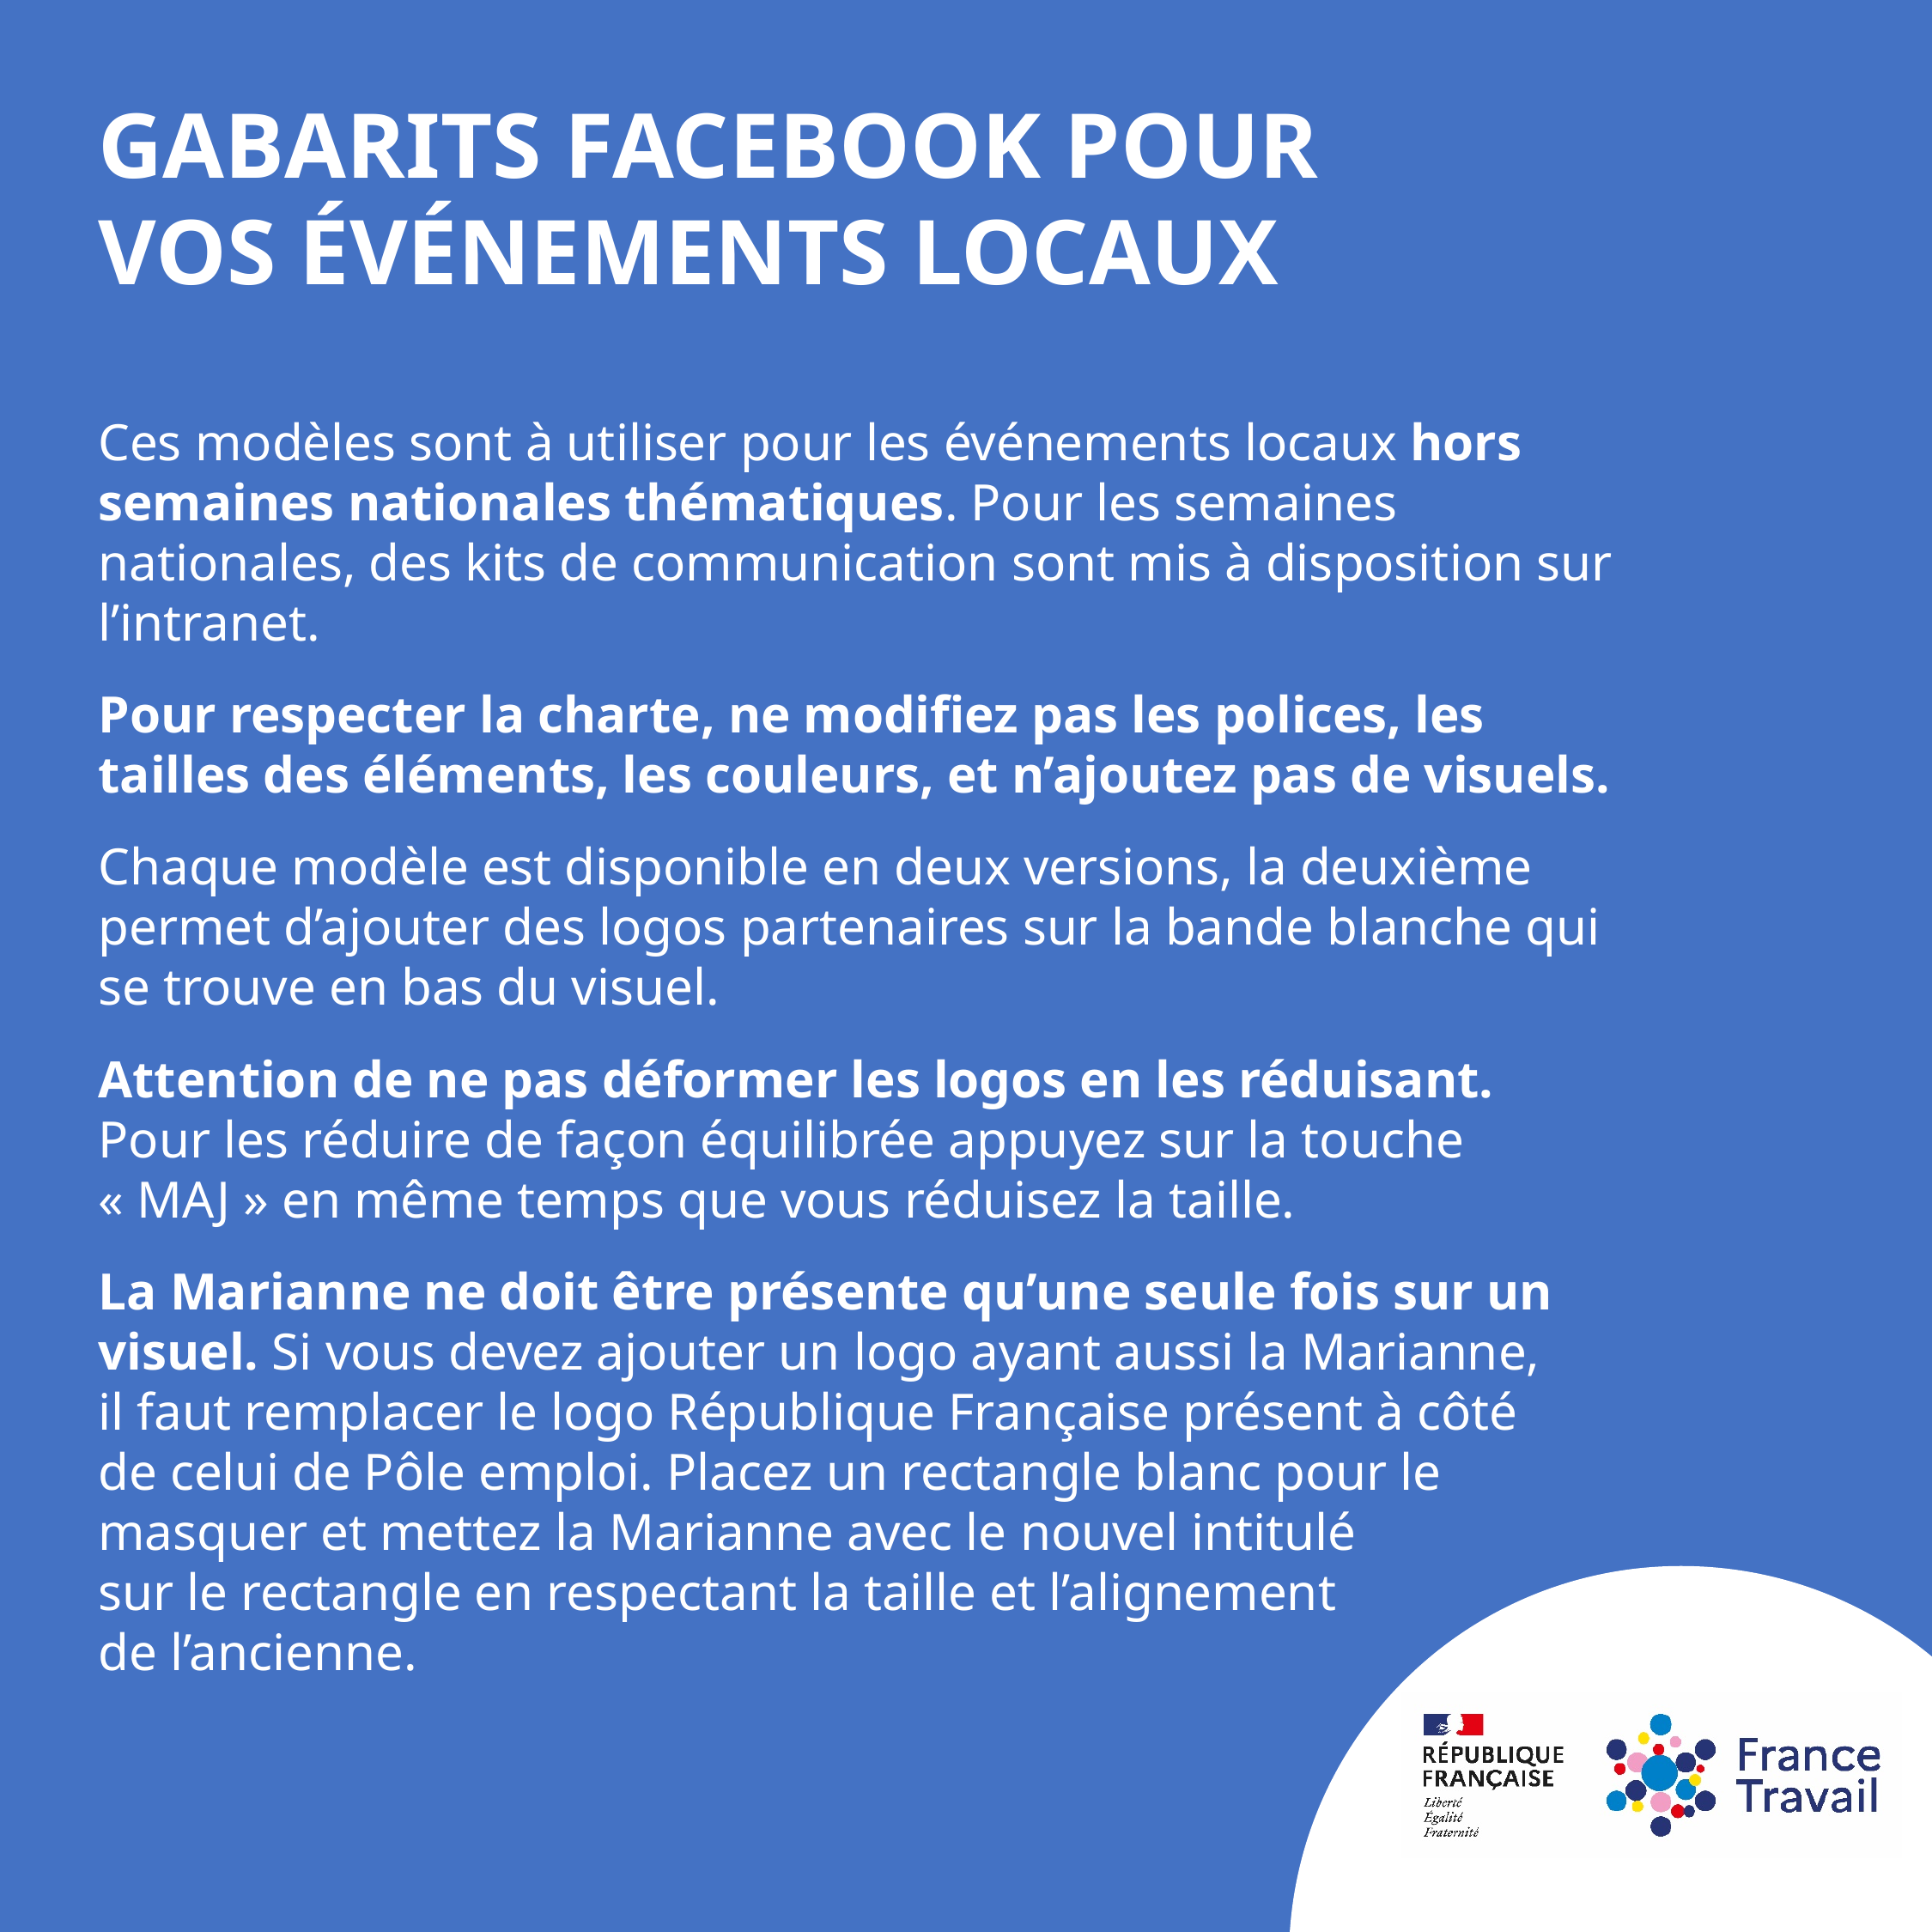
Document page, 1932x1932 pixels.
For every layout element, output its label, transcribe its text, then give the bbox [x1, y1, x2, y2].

text_box Gabarits Facebook pour vos événements locaux Ces modèles sont à utiliser pour les événements locaux hors semaines nationales thématiques. Pour les semaines nationales, des kits de communication sont mis à disposition sur l’intranet. Pour respecter la charte, ne modifiez pas les polices, les tailles des éléments, les couleurs, et n’ajoutez pas de visuels. Chaque modèle est disponible en deux versions, la deuxième permet d’ajouter des logos partenaires sur la bande blanche qui se trouve en bas du visuel. Attention de ne pas déformer les logos en les réduisant. Pour les réduire de façon équilibrée appuyez sur la touche « MAJ » en même temps que vous réduisez la taille. La Marianne ne doit être présente qu’une seule fois sur un visuel. Si vous devez ajouter un logo ayant aussi la Marianne, il faut remplacer le logo République Française présent à côté de celui de Pôle emploi. Placez un rectangle blanc pour le masquer et mettez la Marianne avec le nouvel intitulé sur le rectangle en respectant la taille et l’alignement de l’ancienne. [85, 82, 1630, 1687]
picture [1401, 1692, 1902, 1858]
